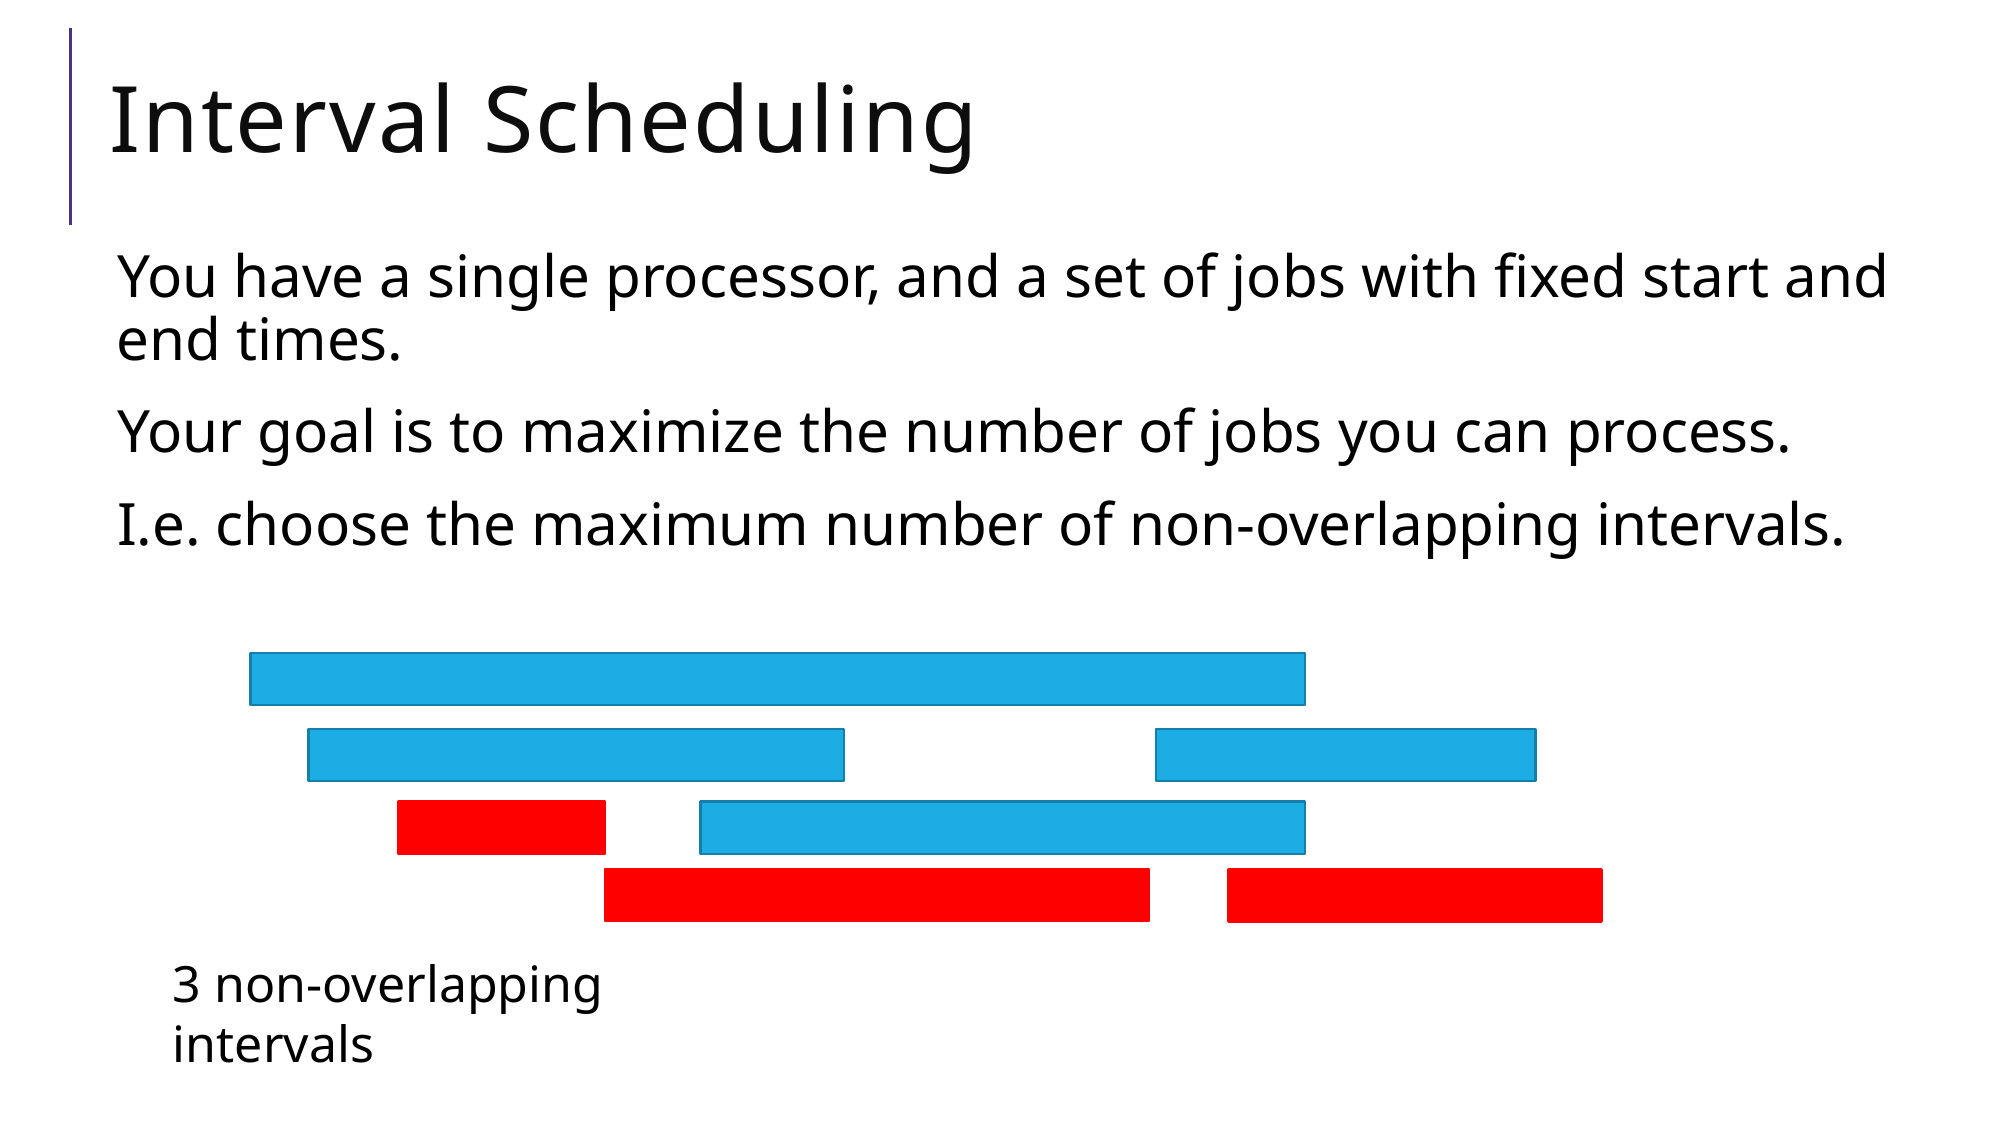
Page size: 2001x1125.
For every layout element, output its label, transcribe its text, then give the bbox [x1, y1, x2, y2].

text_box [699, 800, 1306, 855]
title Interval Scheduling [94, 43, 1930, 210]
text_box [1227, 868, 1603, 923]
text_box [1155, 728, 1537, 782]
text_box [249, 652, 1306, 706]
text_box 3 non-overlapping intervals [158, 945, 623, 1081]
list You have a single processor, and a set of jobs with fixed start and end times. Your goal is to maximize the number of jobs you can process. I.e. choose the maximum number of non-overlapping intervals. [94, 240, 1930, 605]
text_box [604, 868, 1150, 922]
text_box [307, 728, 845, 782]
text_box [397, 800, 606, 855]
